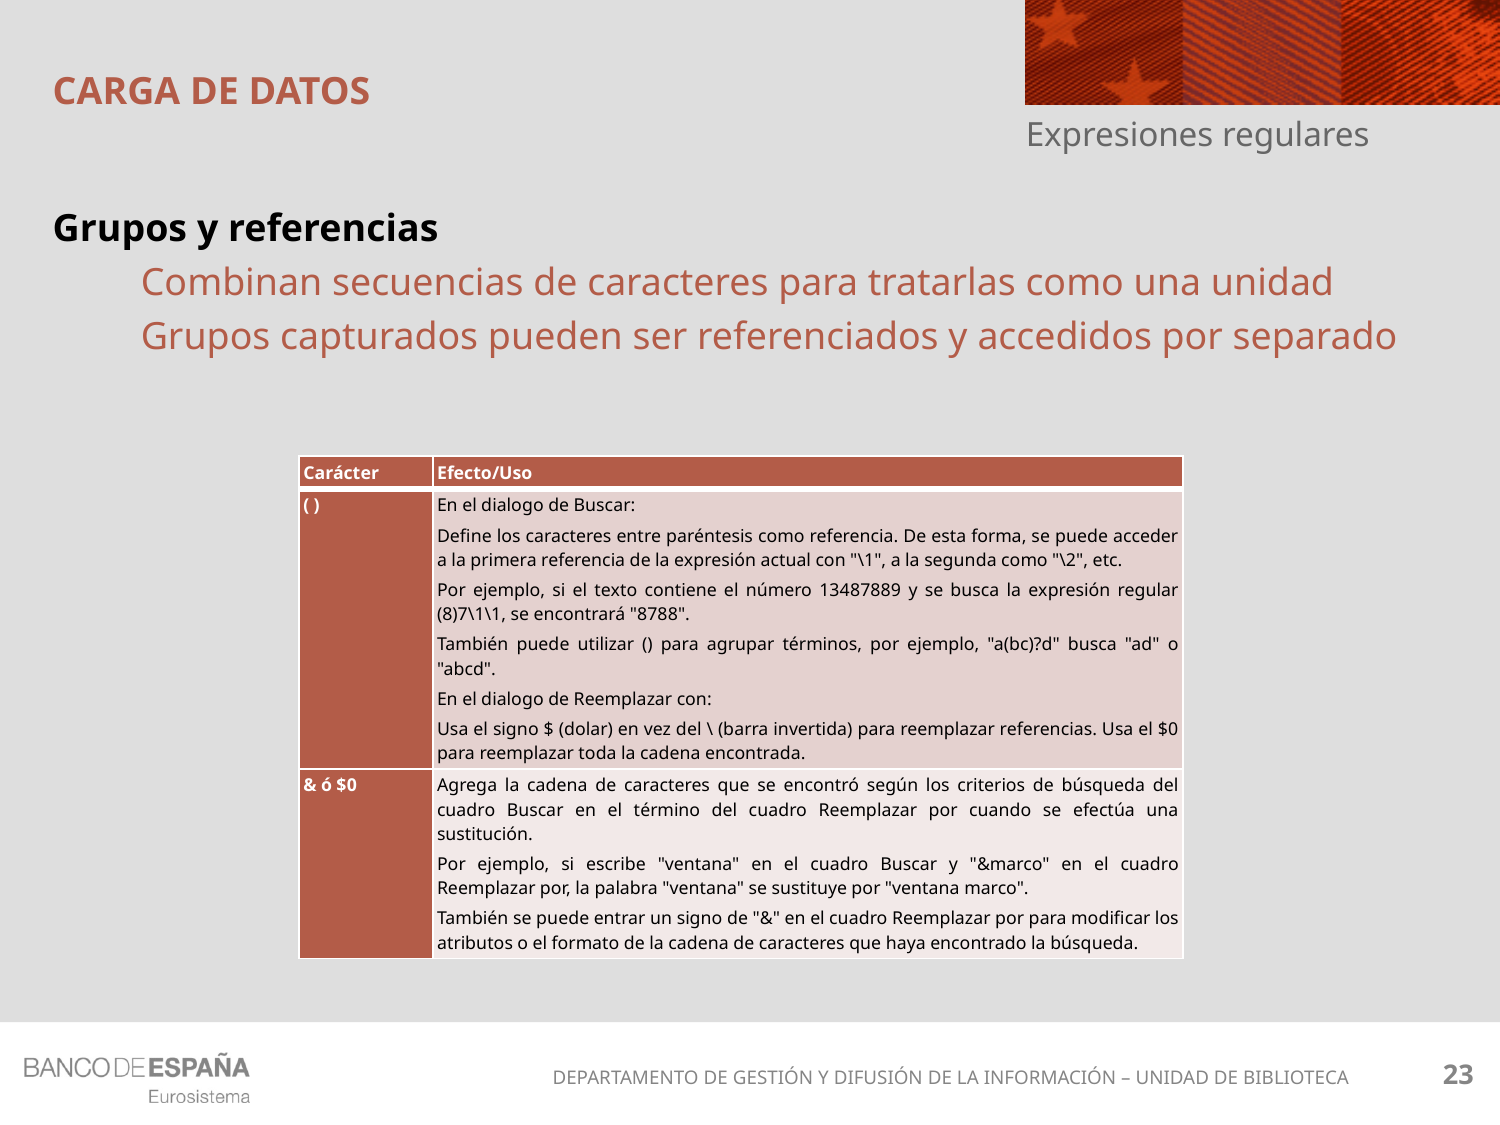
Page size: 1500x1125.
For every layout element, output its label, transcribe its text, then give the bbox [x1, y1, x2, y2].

title CARGA DE DATOS [37, 18, 1011, 162]
slide_number 23 [1415, 1050, 1474, 1098]
list Grupos y referencias Combinan secuencias de caracteres para tratarlas como una unidad Grupos capturados pueden ser referenciados y accedidos por separado [37, 196, 1445, 1012]
list Expresiones regulares [1025, 108, 1500, 164]
table_cell En el dialogo de Buscar: Define los caracteres entre paréntesis como referencia. De esta forma, se puede acceder a la primera referencia de la expresión actual con "\1", a la segunda como "\2", etc. Por ejemplo, si el texto contiene el número 13487889 y se busca la expresión regular (8)7\1\1, se encontrará "8788". También puede utilizar () para agrupar términos, por ejemplo, "a(bc)?d" busca "ad" o "abcd". En el dialogo de Reemplazar con: Usa el signo $ (dolar) en vez del \ (barra invertida) para reemplazar referencias. Usa el $0 para reemplazar toda la cadena encontrada. [434, 492, 1182, 768]
table_cell & ó $0 [300, 770, 432, 958]
table_cell ( ) [300, 492, 432, 768]
picture [24, 1052, 250, 1103]
table_header Carácter [300, 457, 432, 486]
table_header Efecto/Uso [434, 457, 1182, 486]
table_cell Agrega la cadena de caracteres que se encontró según los criterios de búsqueda del cuadro Buscar en el término del cuadro Reemplazar por cuando se efectúa una sustitución. Por ejemplo, si escribe "ventana" en el cuadro Buscar y "&marco" en el cuadro Reemplazar por, la palabra "ventana" se sustituye por "ventana marco". También se puede entrar un signo de "&" en el cuadro Reemplazar por para modificar los atributos o el formato de la cadena de caracteres que haya encontrado la búsqueda. [434, 770, 1182, 958]
picture [1025, 0, 1500, 105]
